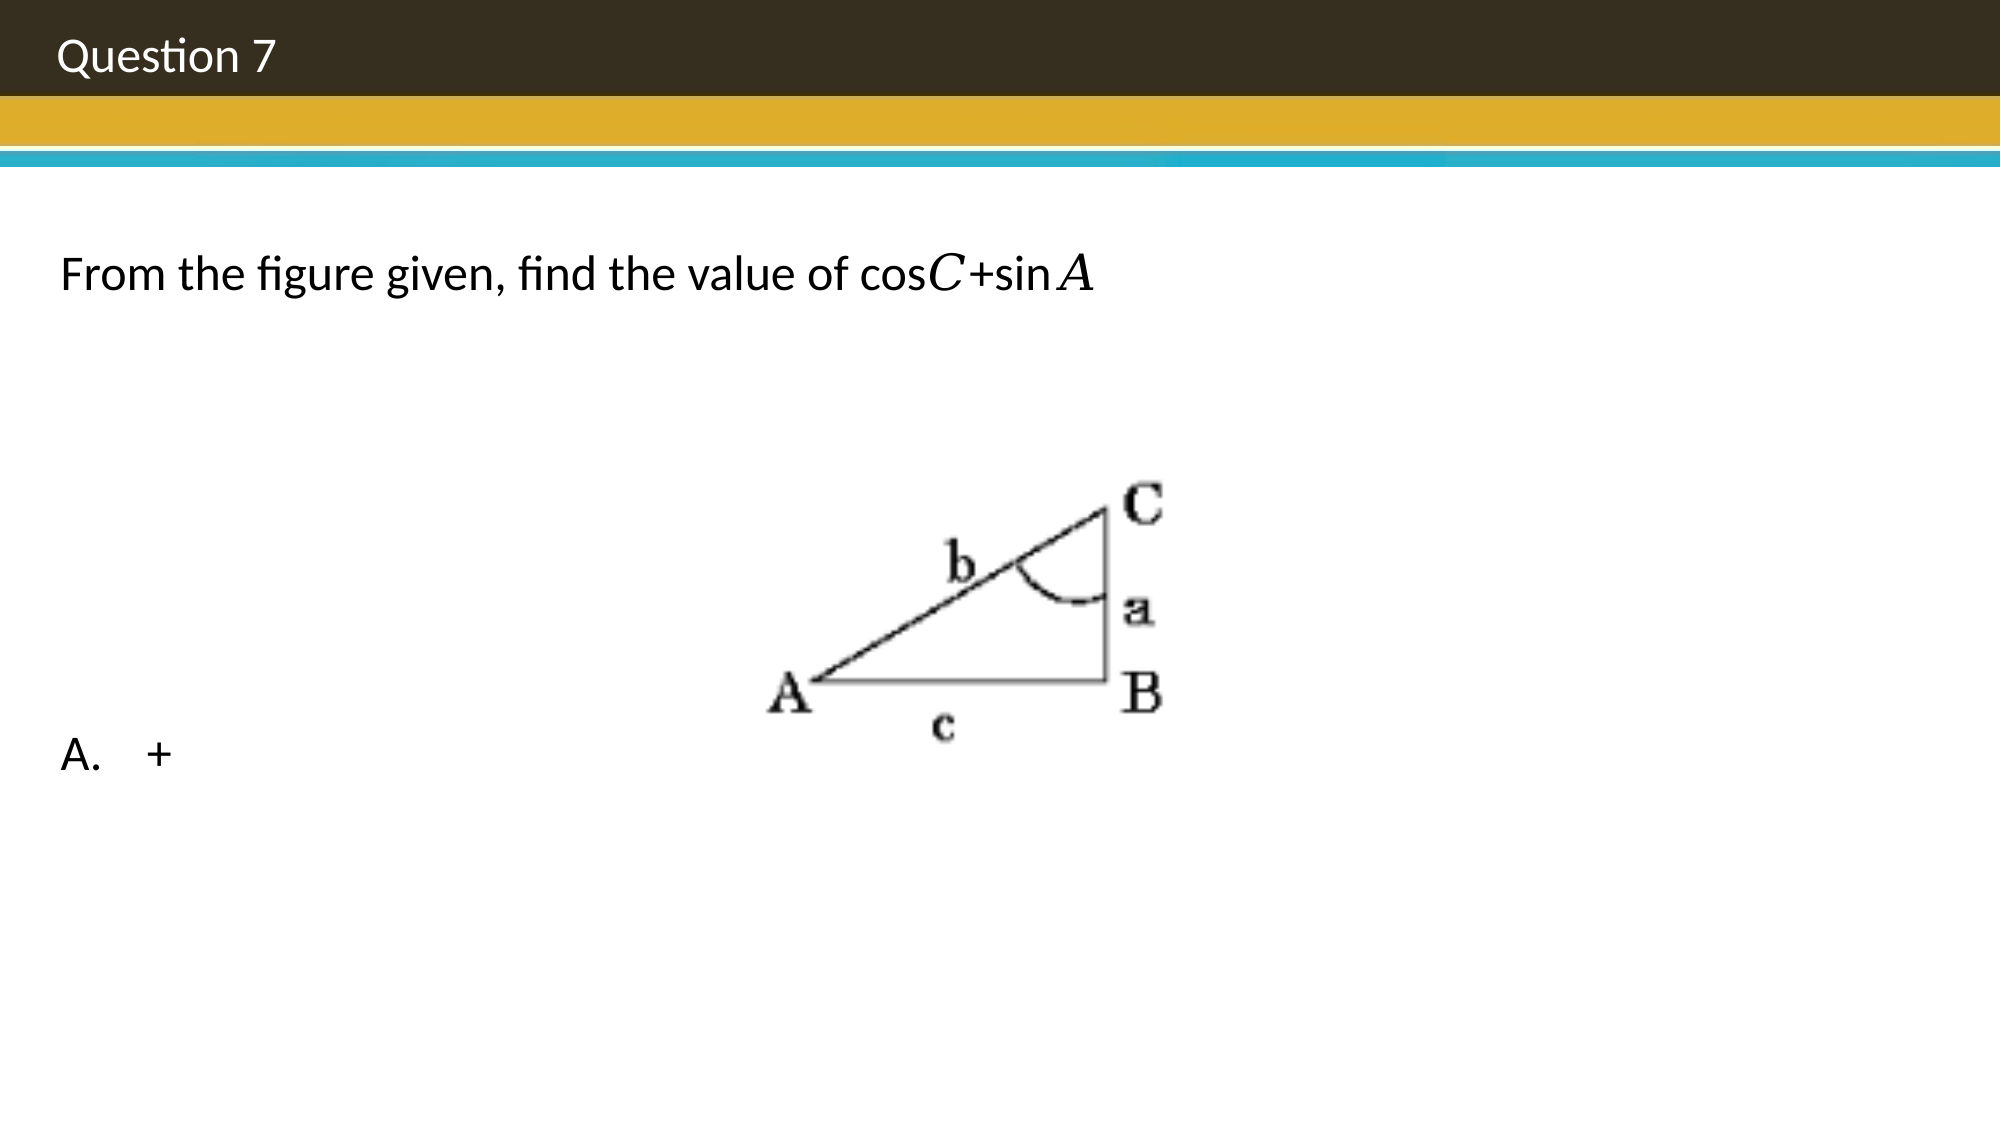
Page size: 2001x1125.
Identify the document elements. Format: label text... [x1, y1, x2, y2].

picture [747, 451, 1180, 745]
picture [0, 0, 2000, 167]
text_box Question 7 [41, 14, 293, 90]
